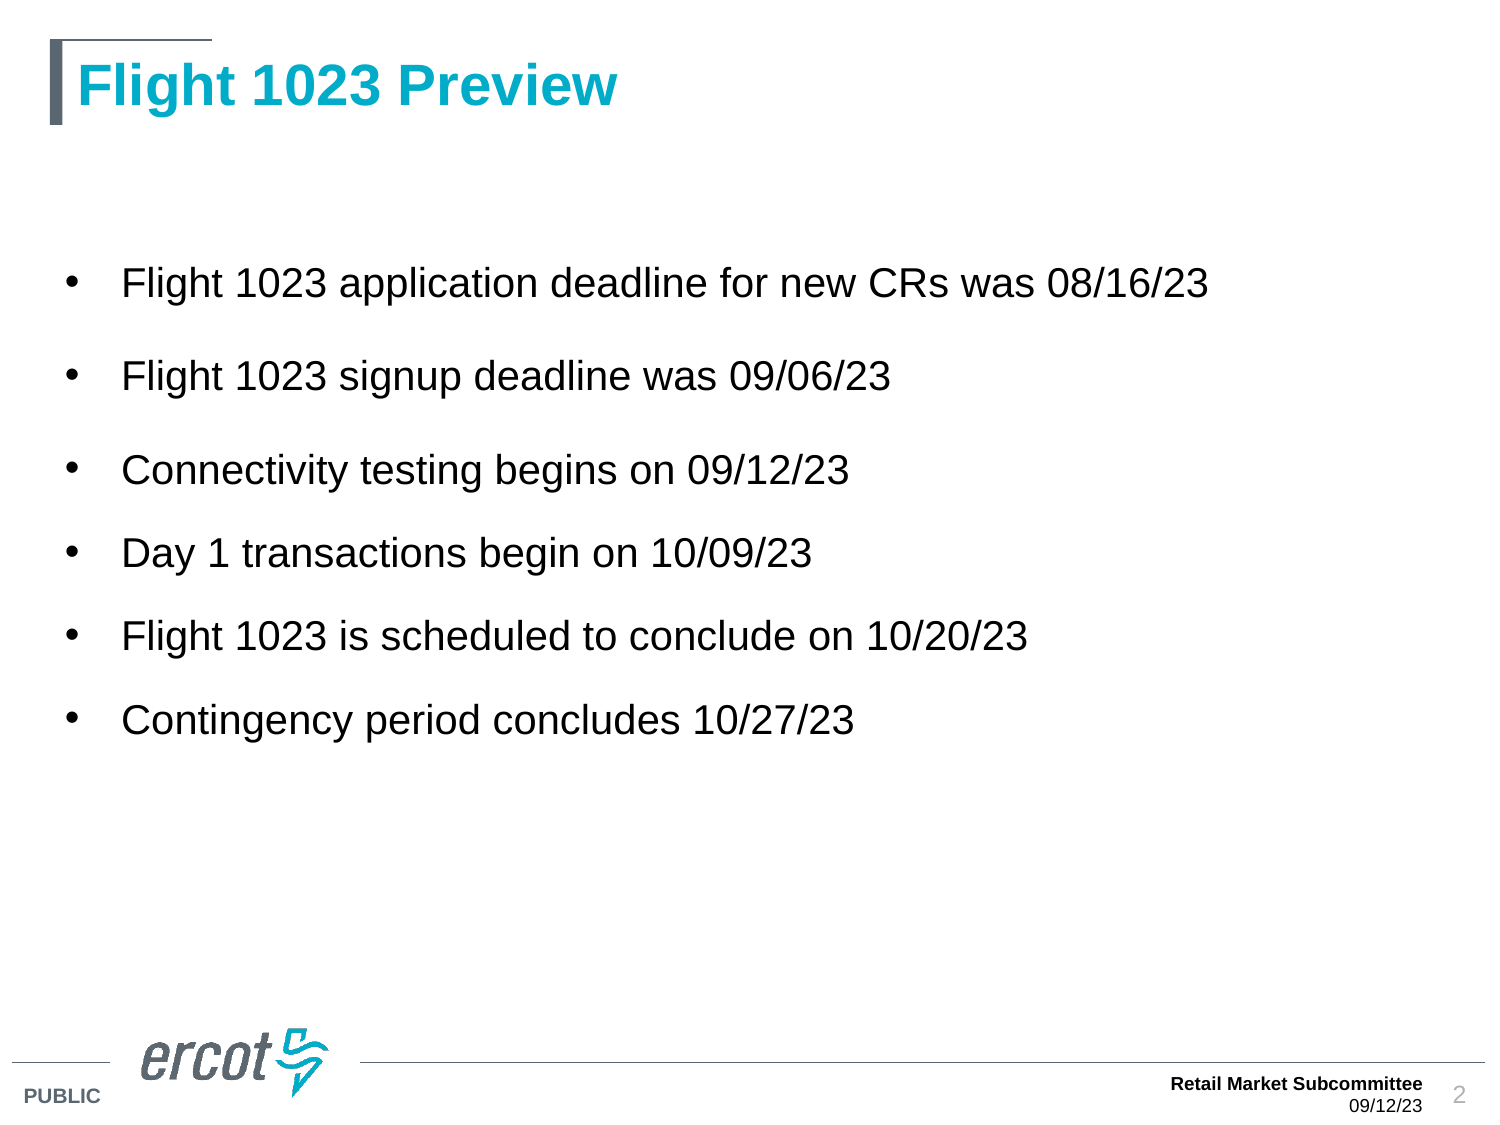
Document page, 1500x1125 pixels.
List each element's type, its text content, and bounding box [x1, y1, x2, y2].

title Flight 1023 Preview [62, 39, 1450, 223]
slide_number 2 [1438, 1076, 1475, 1112]
list Flight 1023 application deadline for new CRs was 08/16/23 Flight 1023 signup deadline was 09/06/23 Connectivity testing begins on 09/12/23 Day 1 transactions begin on 10/09/23 Flight 1023 is scheduled to conclude on 10/20/23 Contingency period concludes 10/27/23 [50, 223, 1450, 924]
text_box Retail Market Subcommittee 09/12/23 [1149, 1064, 1438, 1125]
picture [137, 1024, 332, 1100]
